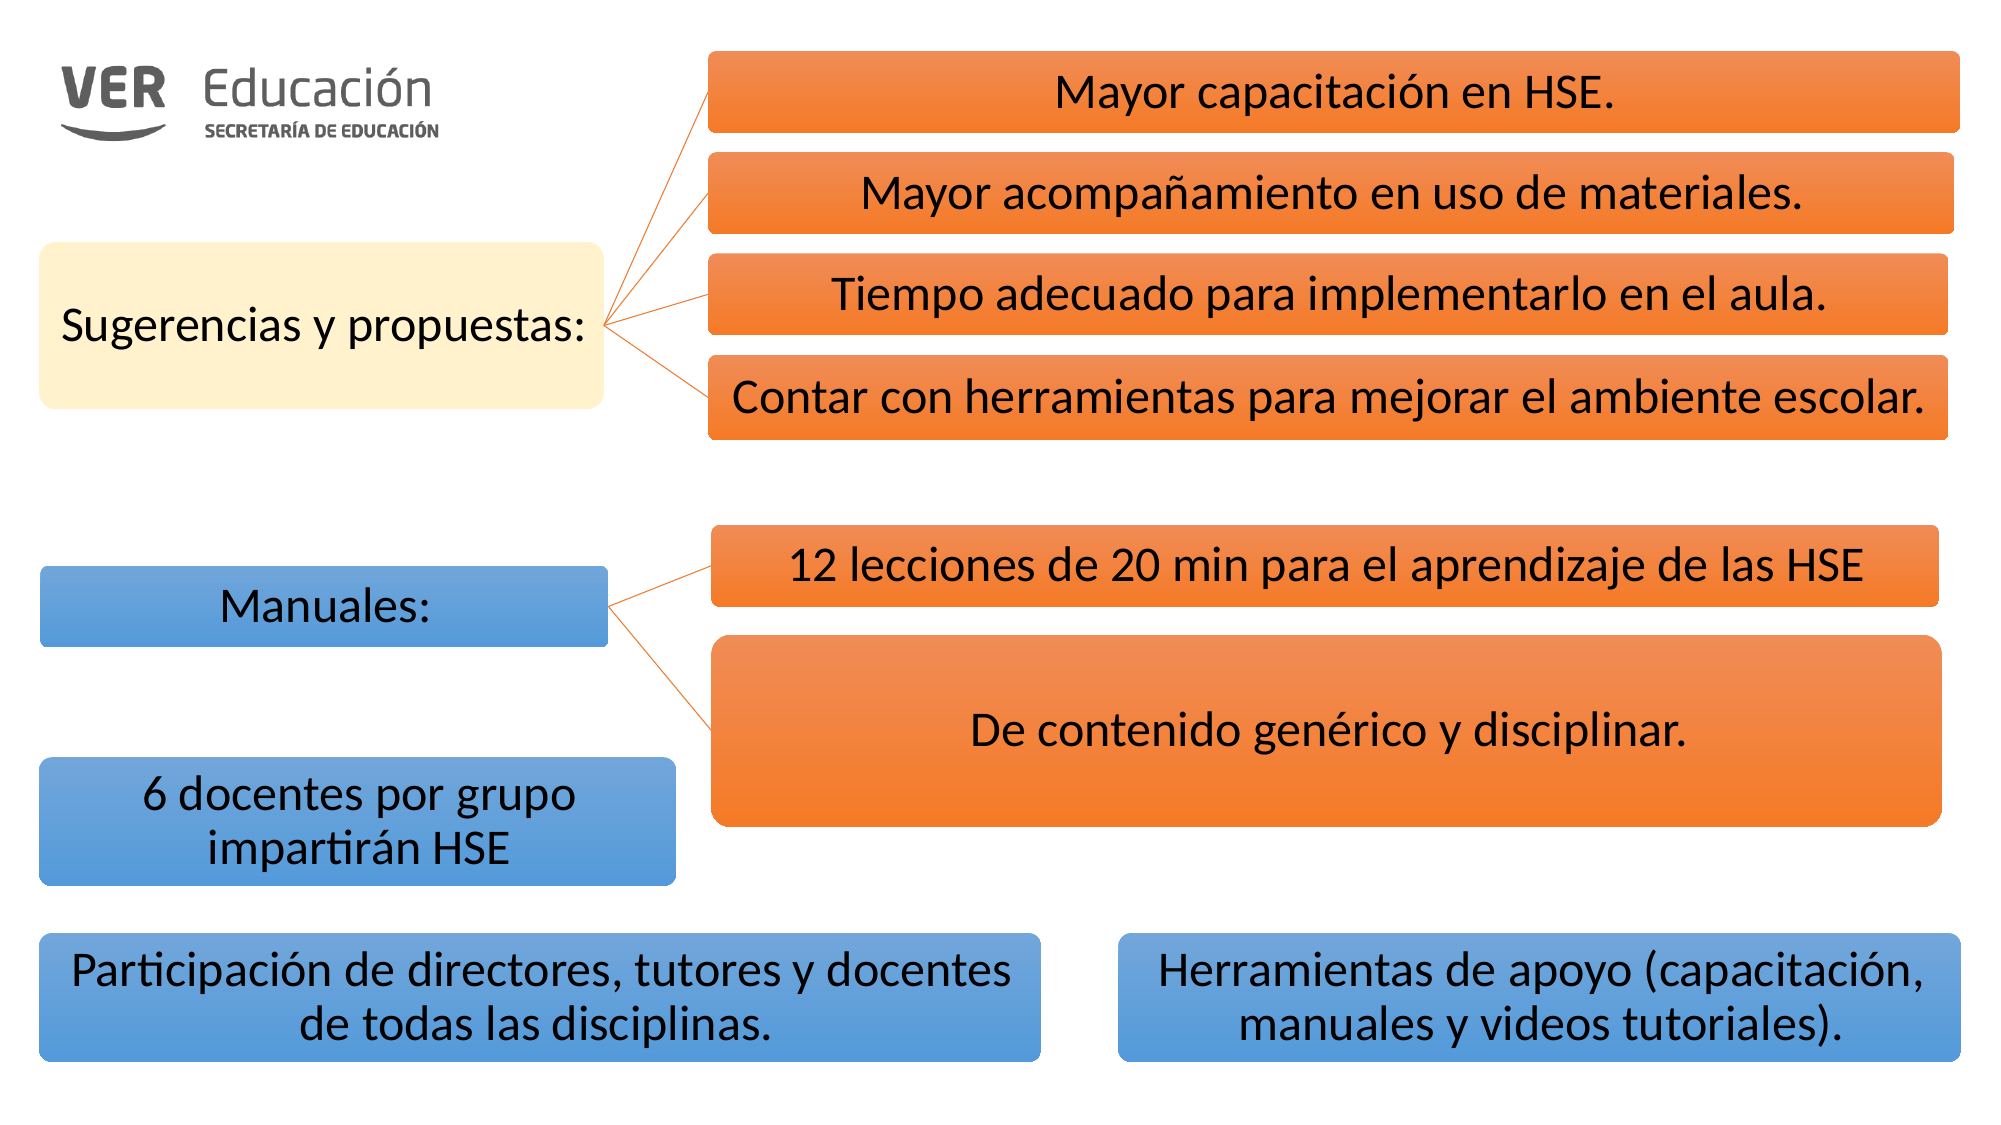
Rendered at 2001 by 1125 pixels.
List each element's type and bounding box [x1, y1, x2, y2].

text_box [39, 8, 1962, 1125]
picture [24, 37, 475, 162]
